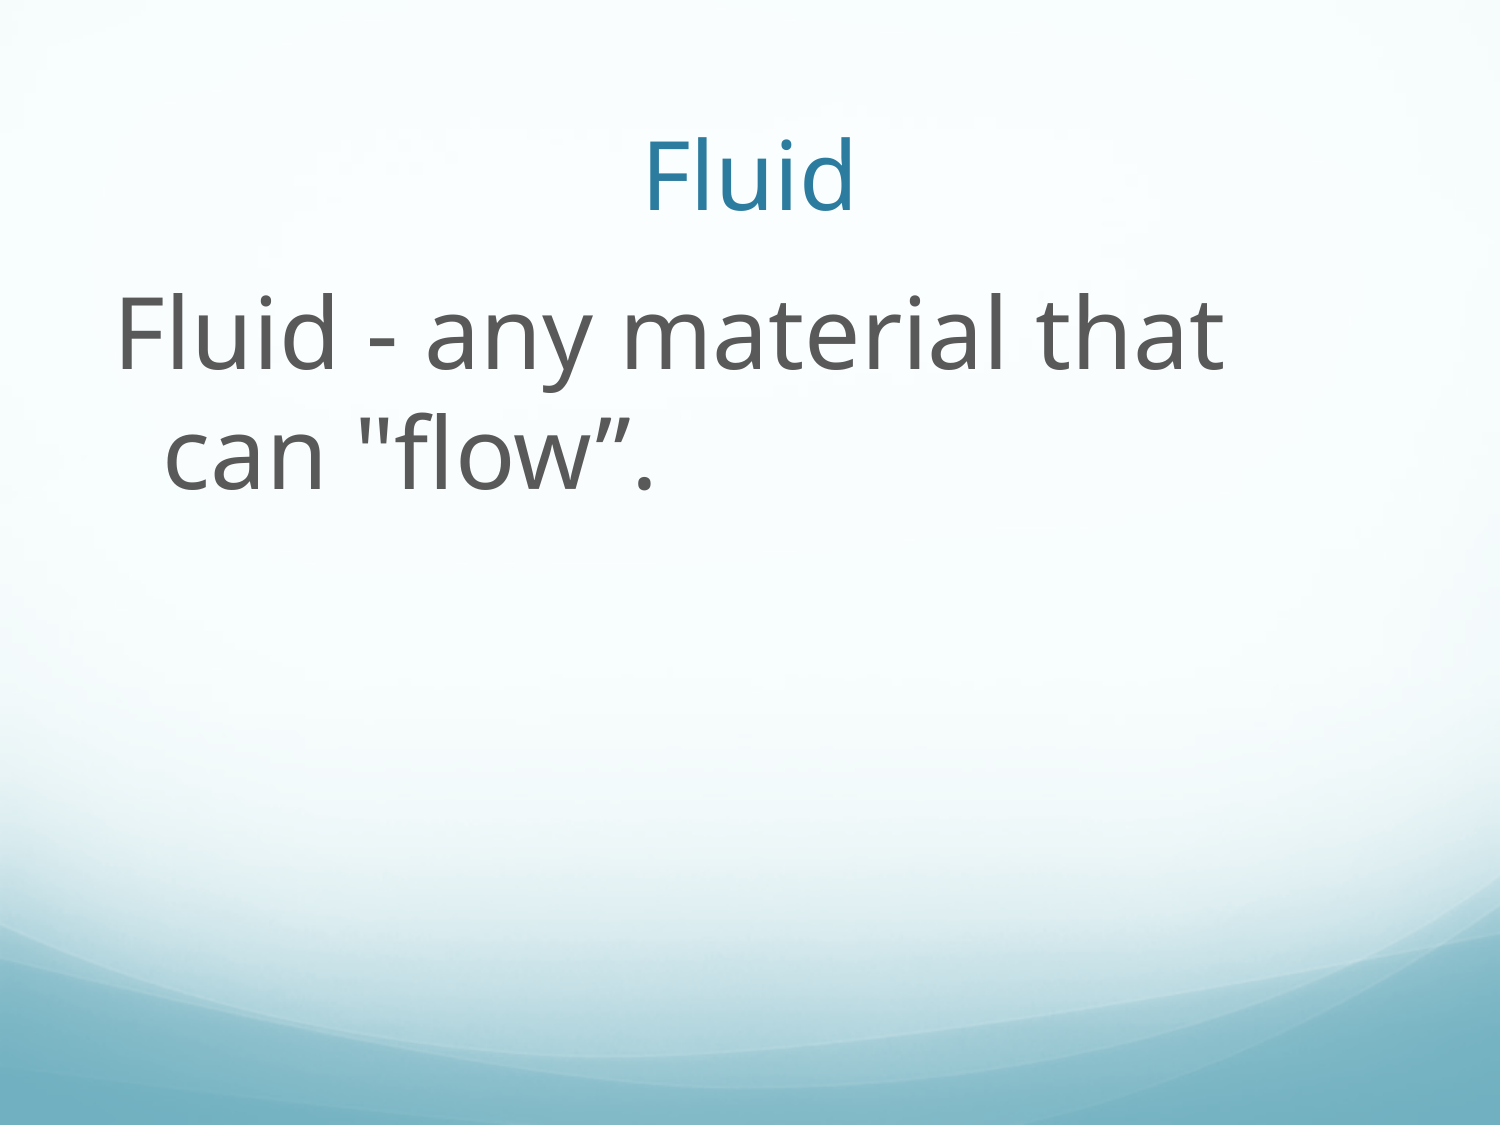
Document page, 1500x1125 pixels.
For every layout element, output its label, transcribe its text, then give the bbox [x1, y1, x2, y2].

list Fluid - any material that can "flow”. [90, 262, 1410, 975]
title Fluid [90, 17, 1410, 237]
